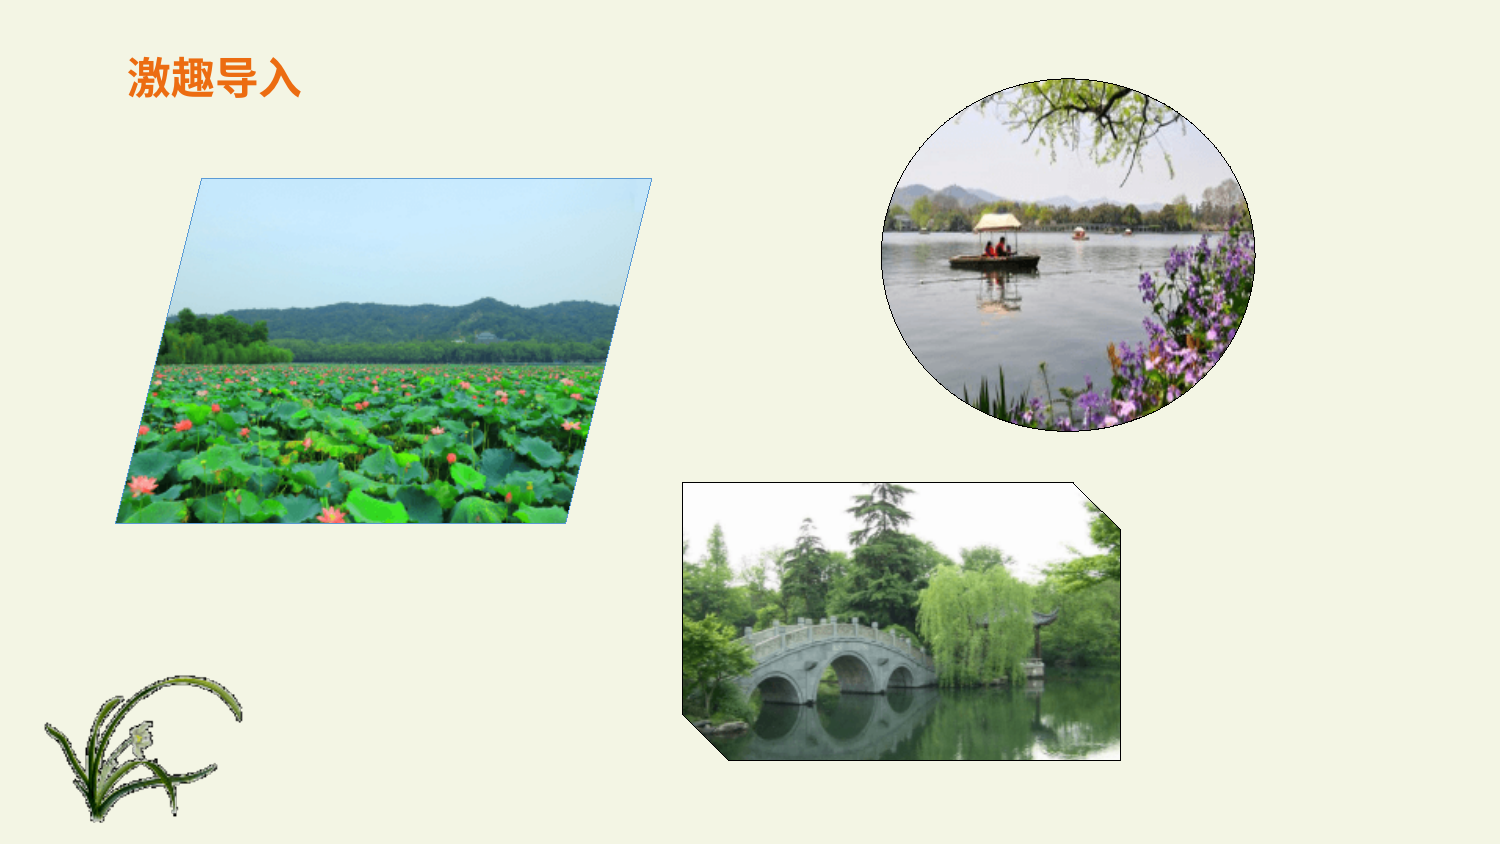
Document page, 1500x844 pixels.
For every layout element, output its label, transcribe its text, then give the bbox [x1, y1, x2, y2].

text_box 激趣导入 [116, 44, 314, 109]
picture [0, 0, 1500, 844]
